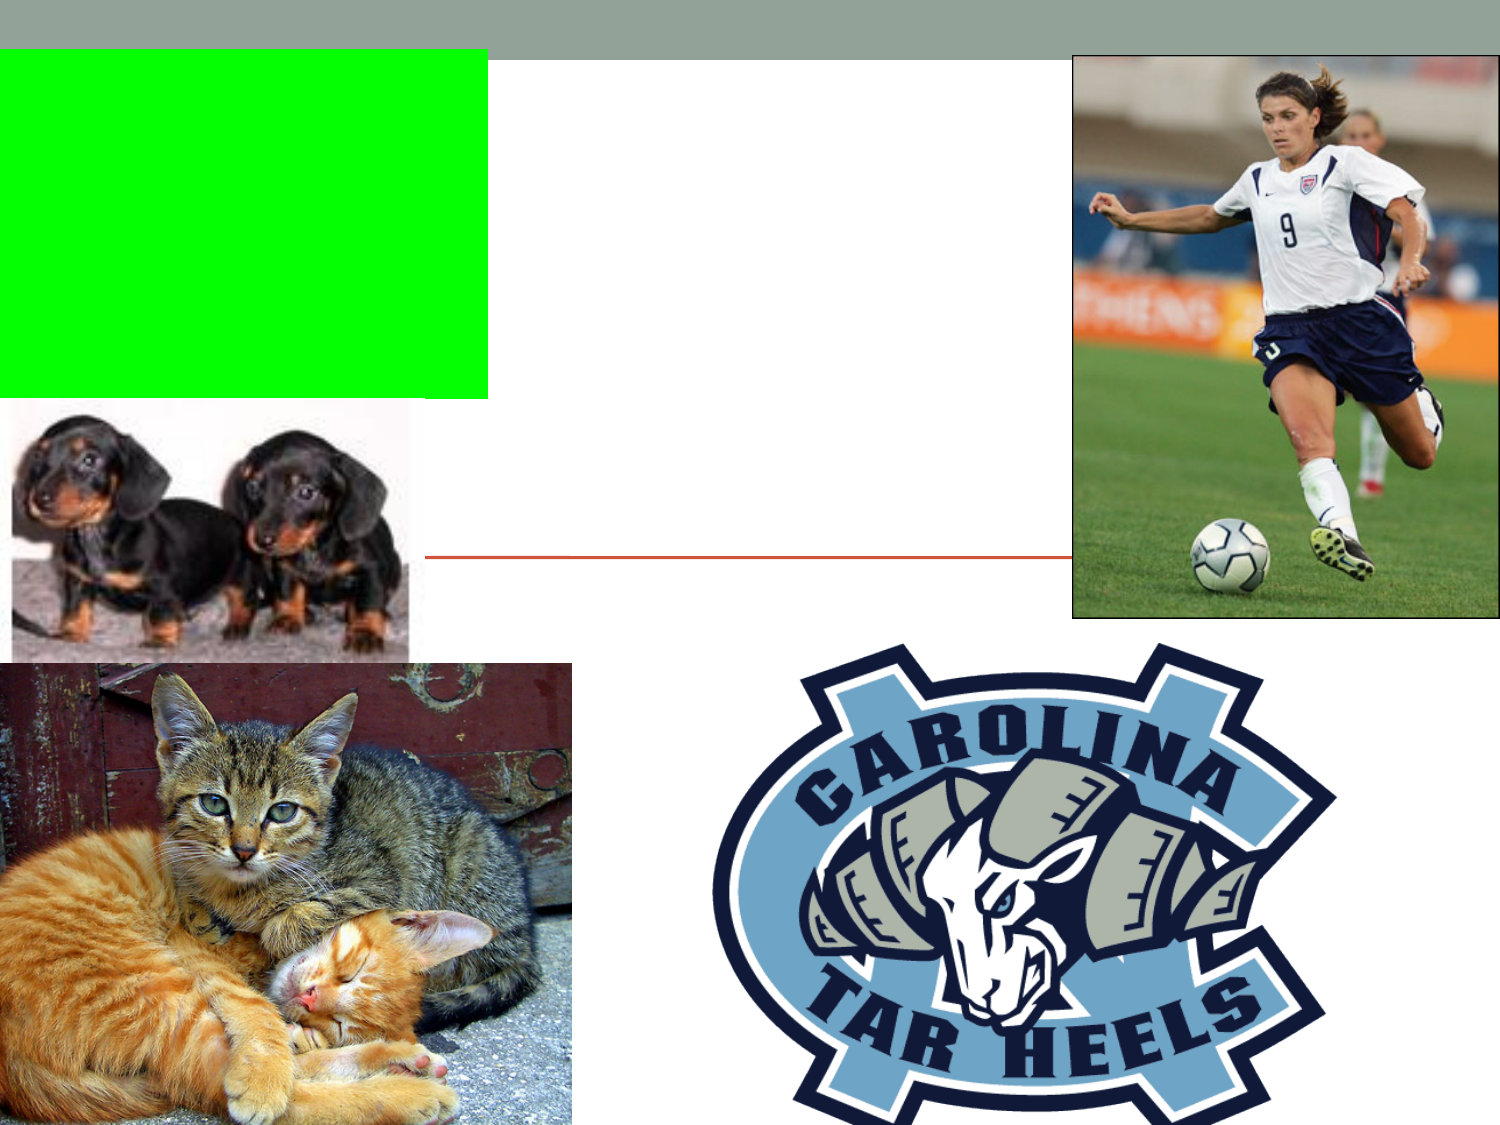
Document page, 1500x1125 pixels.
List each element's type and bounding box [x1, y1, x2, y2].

picture [712, 643, 1338, 1125]
picture [1072, 55, 1500, 619]
picture [0, 49, 572, 1125]
